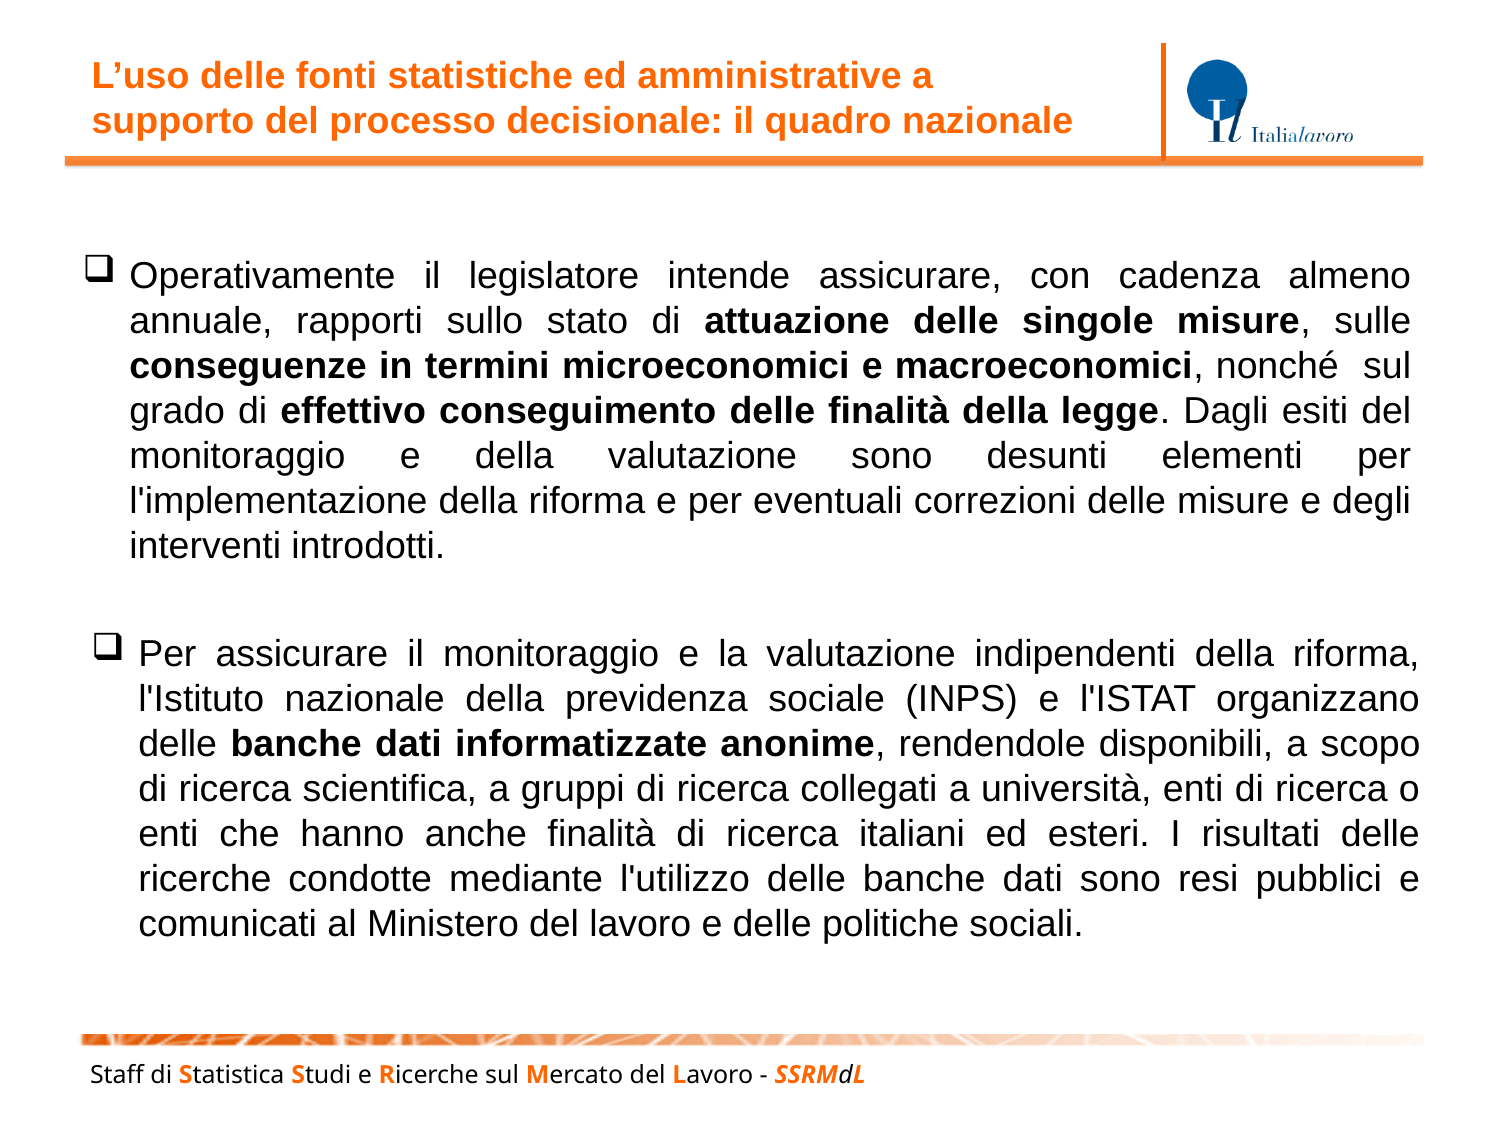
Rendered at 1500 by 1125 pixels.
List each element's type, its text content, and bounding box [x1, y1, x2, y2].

text_box L’uso delle fonti statistiche ed amministrative a supporto del processo decisionale: il quadro nazionale [76, 42, 1152, 149]
text_box Operativamente il legislatore intende assicurare, con cadenza almeno annuale, rapporti sullo stato di attuazione delle singole misure, sulle conseguenze in termini microeconomici e macroeconomici, nonché sul grado di effettivo conseguimento delle finalità della legge. Dagli esiti del monitoraggio e della valutazione sono desunti elementi per l'implementazione della riforma e per eventuali correzioni delle misure e degli interventi introdotti. [67, 243, 1426, 574]
text_box Per assicurare il monitoraggio e la valutazione indipendenti della riforma, l'Istituto nazionale della previdenza sociale (INPS) e l'ISTAT organizzano delle banche dati informatizzate anonime, rendendole disponibili, a scopo di ricerca scientifica, a gruppi di ricerca collegati a università, enti di ricerca o enti che hanno anche finalità di ricerca italiani ed esteri. I risultati delle ricerche condotte mediante l'utilizzo delle banche dati sono resi pubblici e comunicati al Ministero del lavoro e delle politiche sociali. [76, 621, 1435, 952]
picture [1187, 59, 1353, 142]
picture [76, 1034, 1424, 1046]
slide_number Staff di Statistica Studi e Ricerche sul Mercato del Lavoro - SSRMdL [75, 1046, 1424, 1103]
